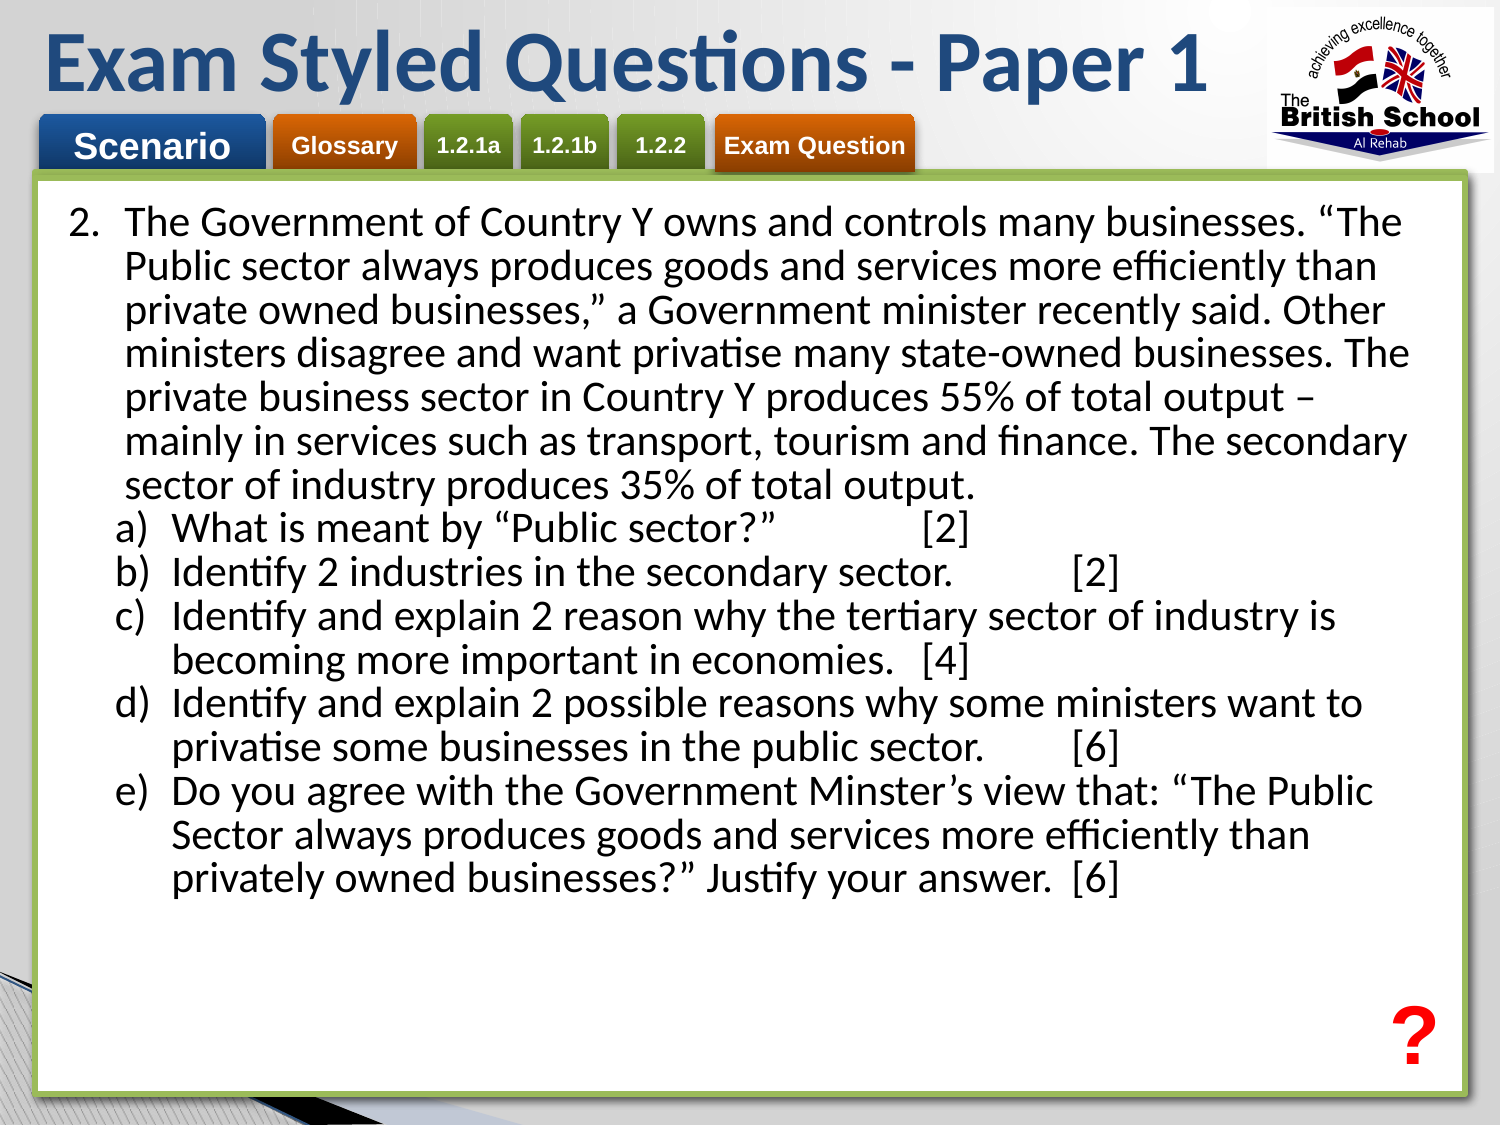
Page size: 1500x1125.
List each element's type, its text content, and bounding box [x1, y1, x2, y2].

text_box ? [1373, 981, 1456, 1082]
table_header The Government of Country Y owns and controls many businesses. “The Public sector always produces goods and services more efficiently than private owned businesses,” a Government minister recently said. Other ministers disagree and want privatise many state-owned businesses. The private business sector in Country Y produces 55% of total output – mainly in services such as transport, tourism and finance. The secondary sector of industry produces 35% of total output. What is meant by “Public sector?” [2] Identify 2 industries in the secondary sector. [2] Identify and explain 2 reason why the tertiary sector of industry is becoming more important in economies. [4] Identify and explain 2 possible reasons why some ministers want to privatise some businesses in the public sector. [6] Do you agree with the Government Minster’s view that: “The Public Sector always produces goods and services more efficiently than privately owned businesses?” Justify your answer. [6] [53, 196, 1447, 987]
picture [1267, 7, 1495, 173]
title Exam Styled Questions - Paper 1 [29, 0, 1282, 118]
picture [281, 1114, 303, 1125]
text_box [35, 178, 1465, 1094]
